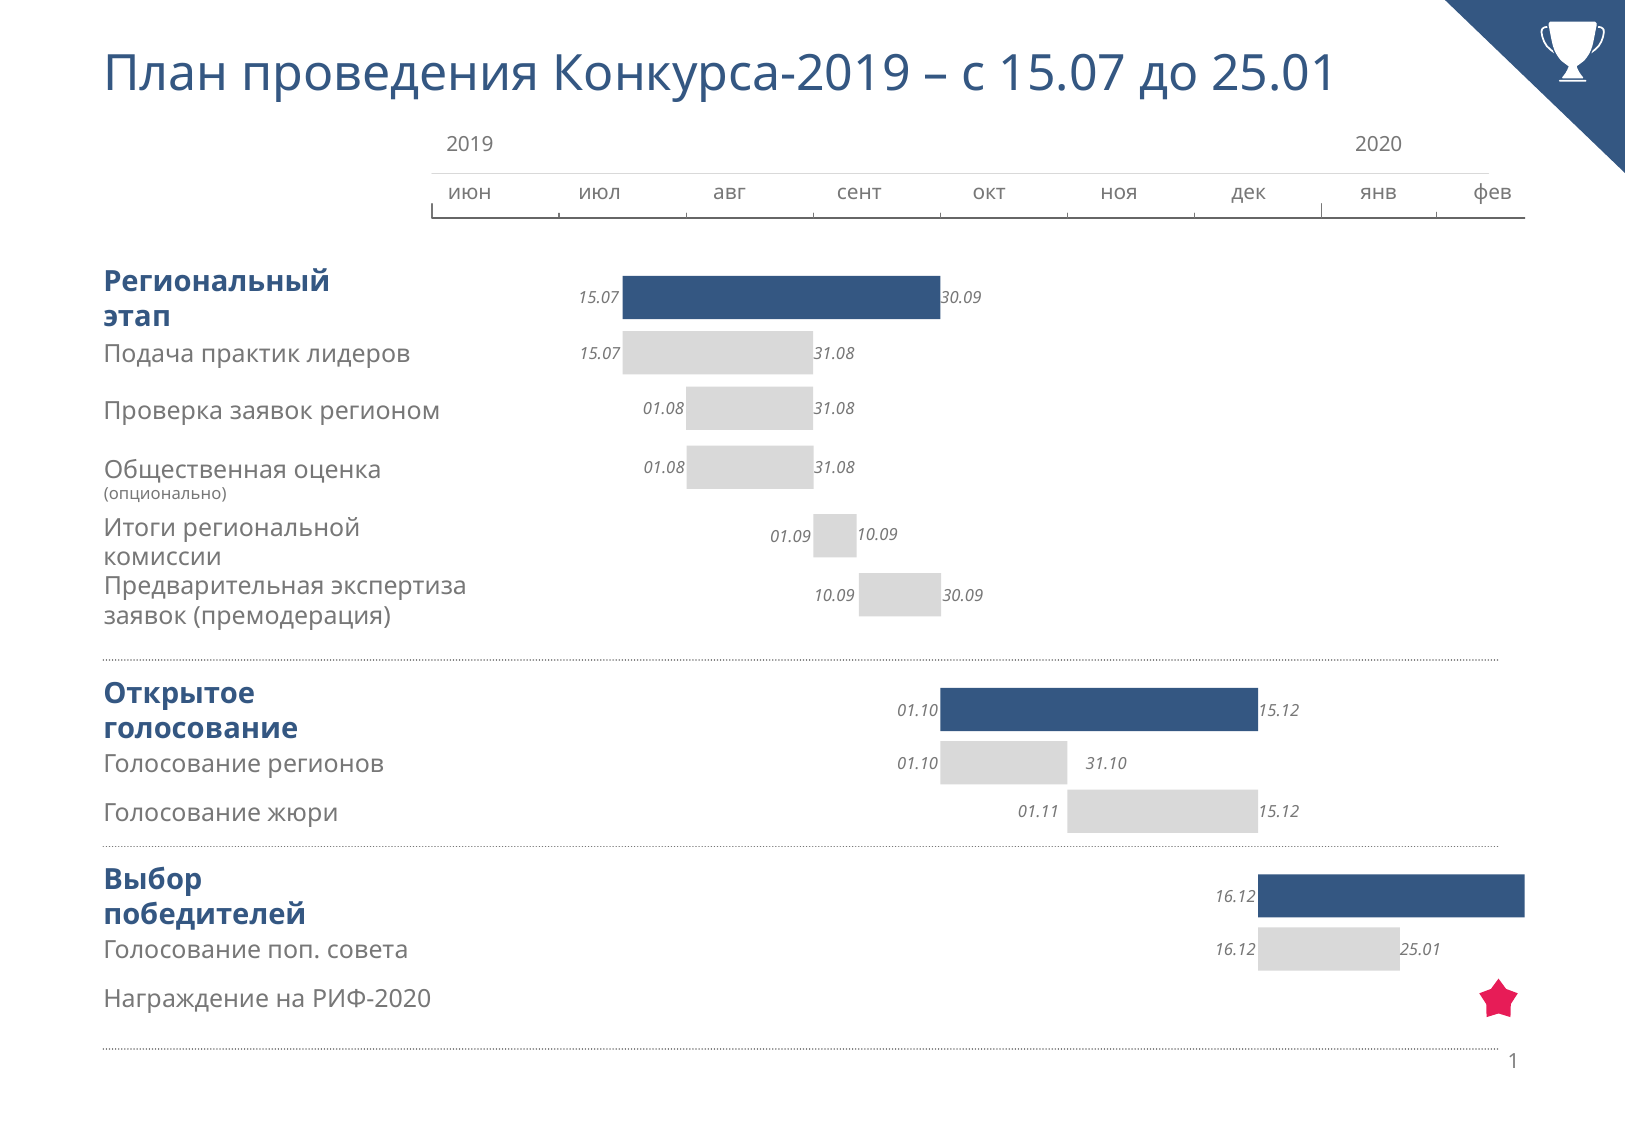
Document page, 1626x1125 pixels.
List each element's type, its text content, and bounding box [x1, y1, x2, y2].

text_box 2020 [1341, 126, 1417, 161]
text_box Голосование жюри [103, 796, 436, 827]
text_box [622, 275, 941, 320]
text_box окт [951, 174, 1027, 208]
text_box [686, 445, 815, 490]
text_box авг [691, 174, 768, 208]
text_box 01.10 [897, 752, 941, 773]
text_box [1257, 873, 1525, 918]
text_box июн [432, 174, 508, 208]
text_box 31.08 [813, 457, 858, 478]
text_box Итоги региональной комиссии [103, 511, 468, 570]
text_box янв [1341, 174, 1417, 208]
text_box 10.09 [856, 524, 901, 545]
text_box 15.12 [1258, 801, 1302, 822]
text_box 16.12 [1214, 938, 1259, 959]
text_box Предварительная экспертиза заявок (премодерация) [103, 570, 469, 631]
text_box сент [821, 174, 897, 208]
text_box [1067, 789, 1259, 834]
text_box 31.10 [1085, 752, 1129, 773]
text_box Голосование поп. совета [103, 934, 436, 965]
title План проведения Конкурса-2019 – с 15.07 до 25.01 [103, 47, 1522, 103]
text_box 01.10 [897, 699, 941, 720]
text_box [858, 572, 942, 617]
text_box 01.09 [770, 525, 814, 546]
text_box [812, 513, 857, 558]
text_box 10.09 [813, 584, 858, 605]
text_box 30.09 [942, 584, 986, 605]
text_box Награждение на РИФ-2020 [103, 982, 436, 1013]
text_box 31.08 [813, 342, 857, 363]
text_box [1478, 977, 1519, 1018]
text_box 01.11 [1017, 801, 1062, 822]
text_box 16.12 [1214, 885, 1259, 906]
text_box Голосование регионов [103, 747, 436, 778]
text_box [940, 740, 1068, 785]
text_box 25.01 [1399, 938, 1444, 959]
text_box 30.09 [940, 287, 984, 308]
text_box [940, 687, 1259, 732]
text_box 31.08 [813, 398, 857, 419]
text_box 15.07 [578, 287, 622, 308]
text_box Общественная оценка (опционально) [103, 453, 487, 504]
text_box [622, 330, 814, 375]
text_box ноя [1081, 174, 1157, 208]
text_box июл [561, 174, 638, 208]
text_box [1540, 21, 1605, 82]
text_box 01.08 [642, 398, 687, 419]
text_box 15.07 [579, 342, 623, 363]
text_box Открытое голосование [103, 674, 436, 745]
text_box 01.08 [643, 457, 687, 478]
text_box 15.12 [1258, 699, 1302, 720]
text_box Проверка заявок регионом [103, 394, 580, 425]
text_box дек [1211, 174, 1287, 208]
text_box 2019 [432, 126, 508, 161]
text_box [685, 386, 814, 431]
text_box [1257, 927, 1401, 972]
text_box [1444, 0, 1625, 174]
text_box Региональный этап [103, 262, 436, 333]
text_box Выбор победителей [103, 860, 436, 931]
text_box фев [1455, 173, 1531, 208]
text_box Подача практик лидеров [103, 337, 436, 368]
